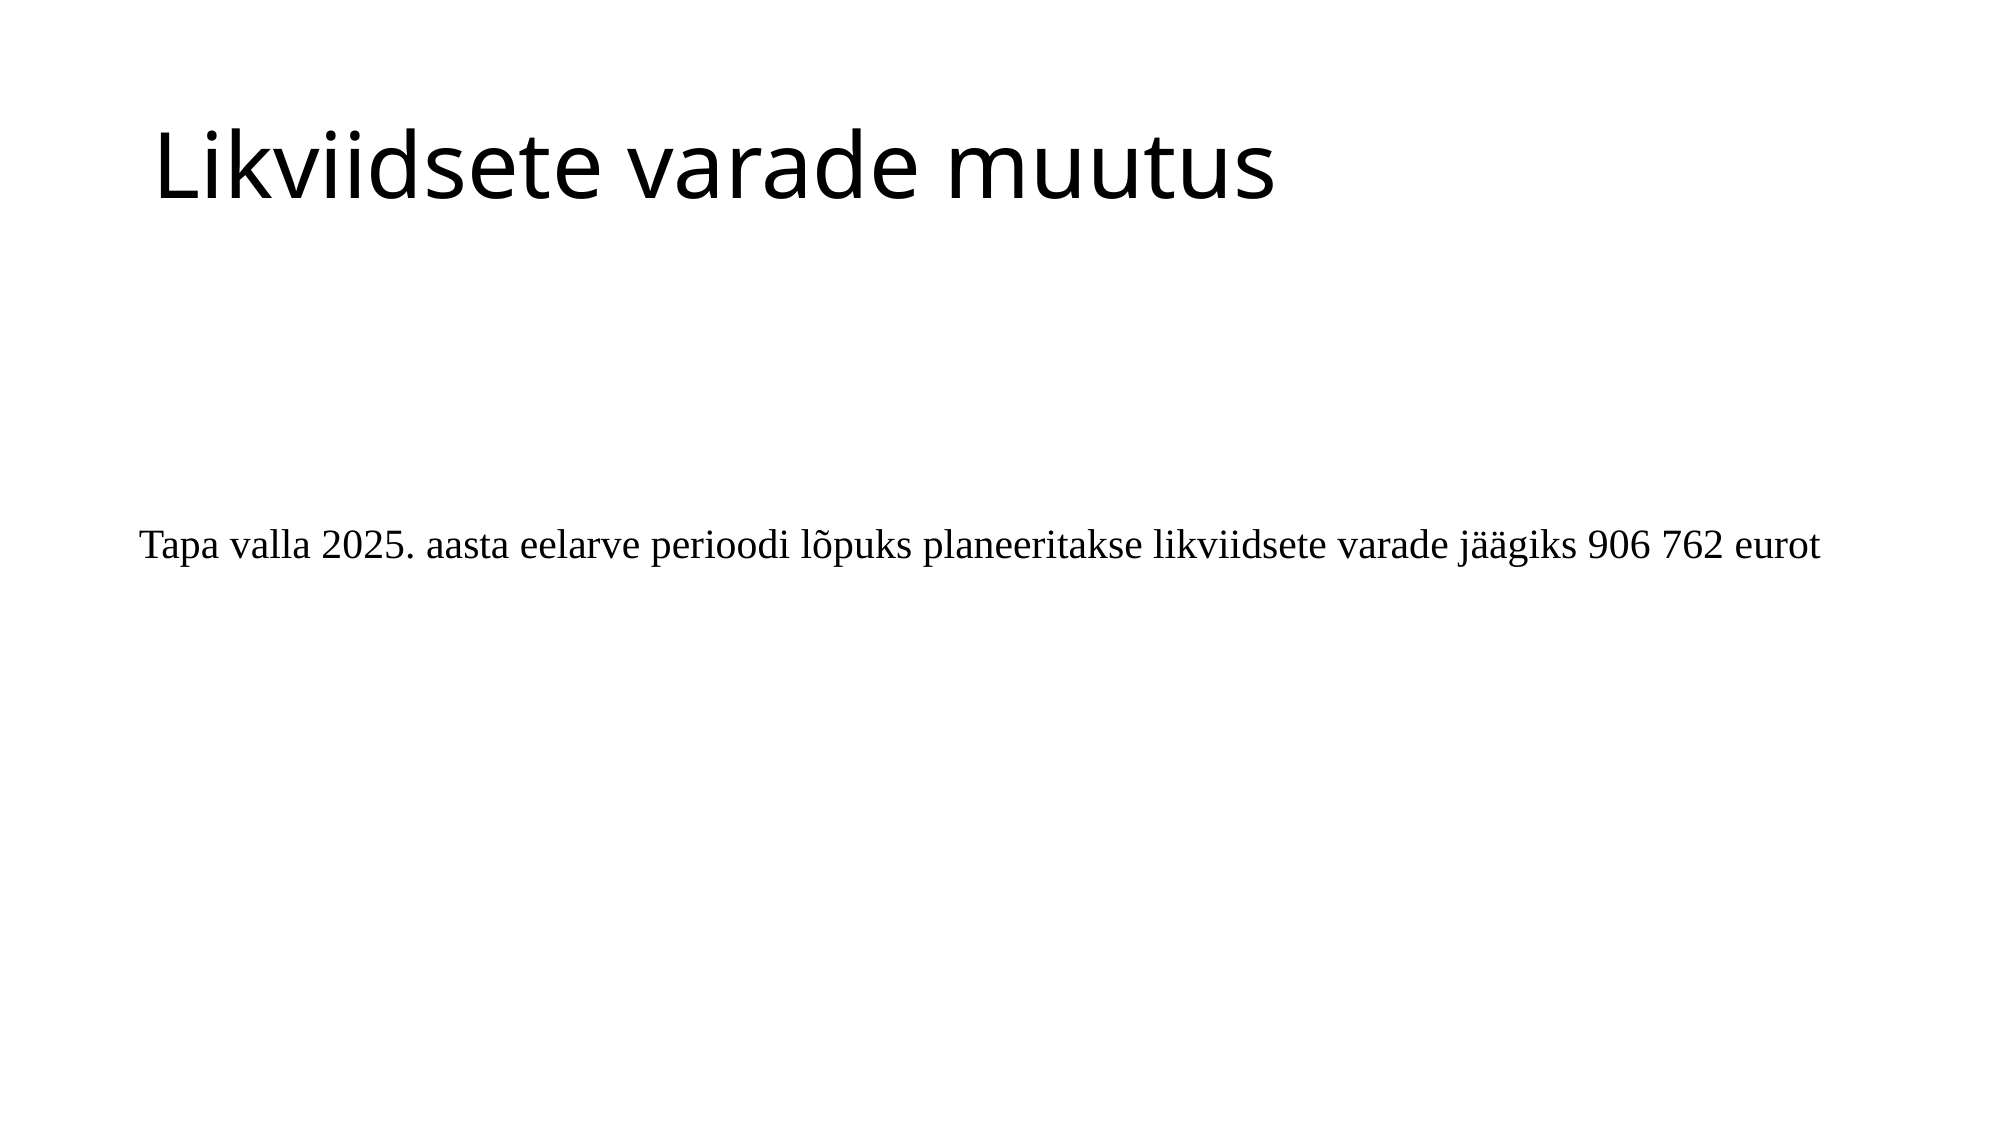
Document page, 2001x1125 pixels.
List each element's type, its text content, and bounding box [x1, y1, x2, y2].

title Likviidsete varade muutus [137, 59, 1863, 278]
text_box Tapa valla 2025. aasta eelarve perioodi lõpuks planeeritakse likviidsete varade jäägiks 906 762 eurot [124, 509, 1902, 575]
